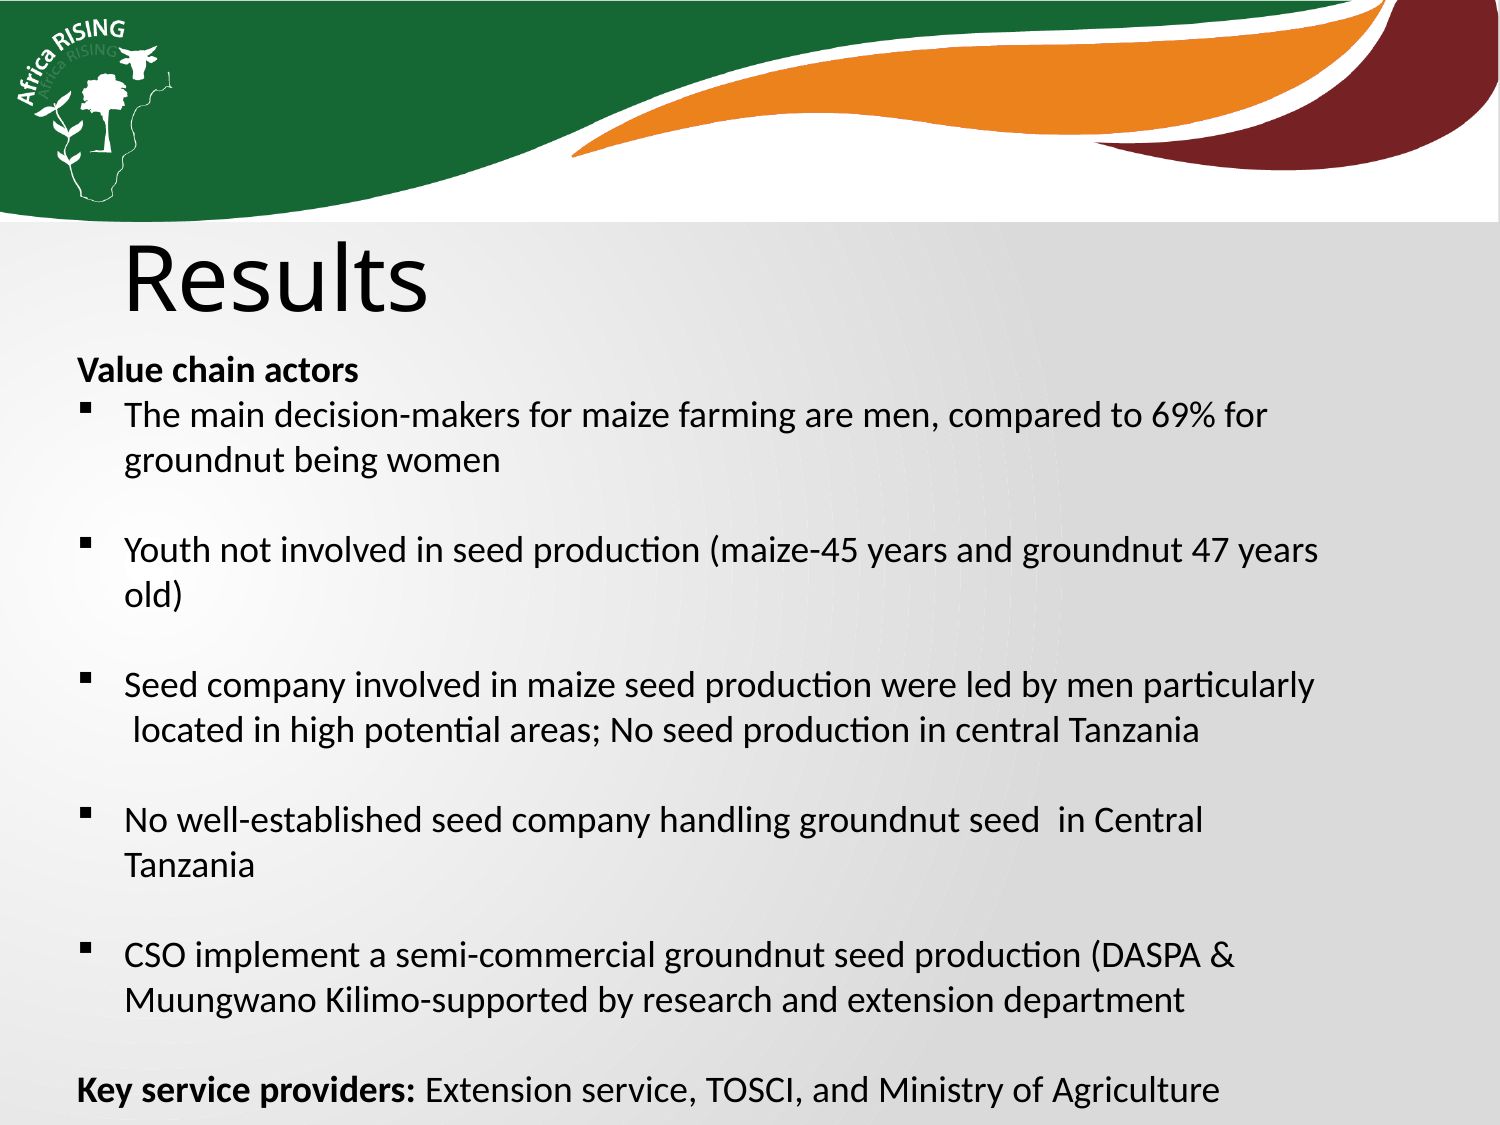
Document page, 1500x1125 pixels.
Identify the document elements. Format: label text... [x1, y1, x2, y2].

text_box Value chain actors The main decision-makers for maize farming are men, compared to 69% for groundnut being women Youth not involved in seed production (maize-45 years and groundnut 47 years old) Seed company involved in maize seed production were led by men particularly located in high potential areas; No seed production in central Tanzania No well-established seed company handling groundnut seed in Central Tanzania CSO implement a semi-commercial groundnut seed production (DASPA & Muungwano Kilimo-supported by research and extension department Key service providers: Extension service, TOSCI, and Ministry of Agriculture [62, 337, 1338, 1118]
list Results [87, 212, 1363, 350]
picture [0, 0, 1499, 222]
